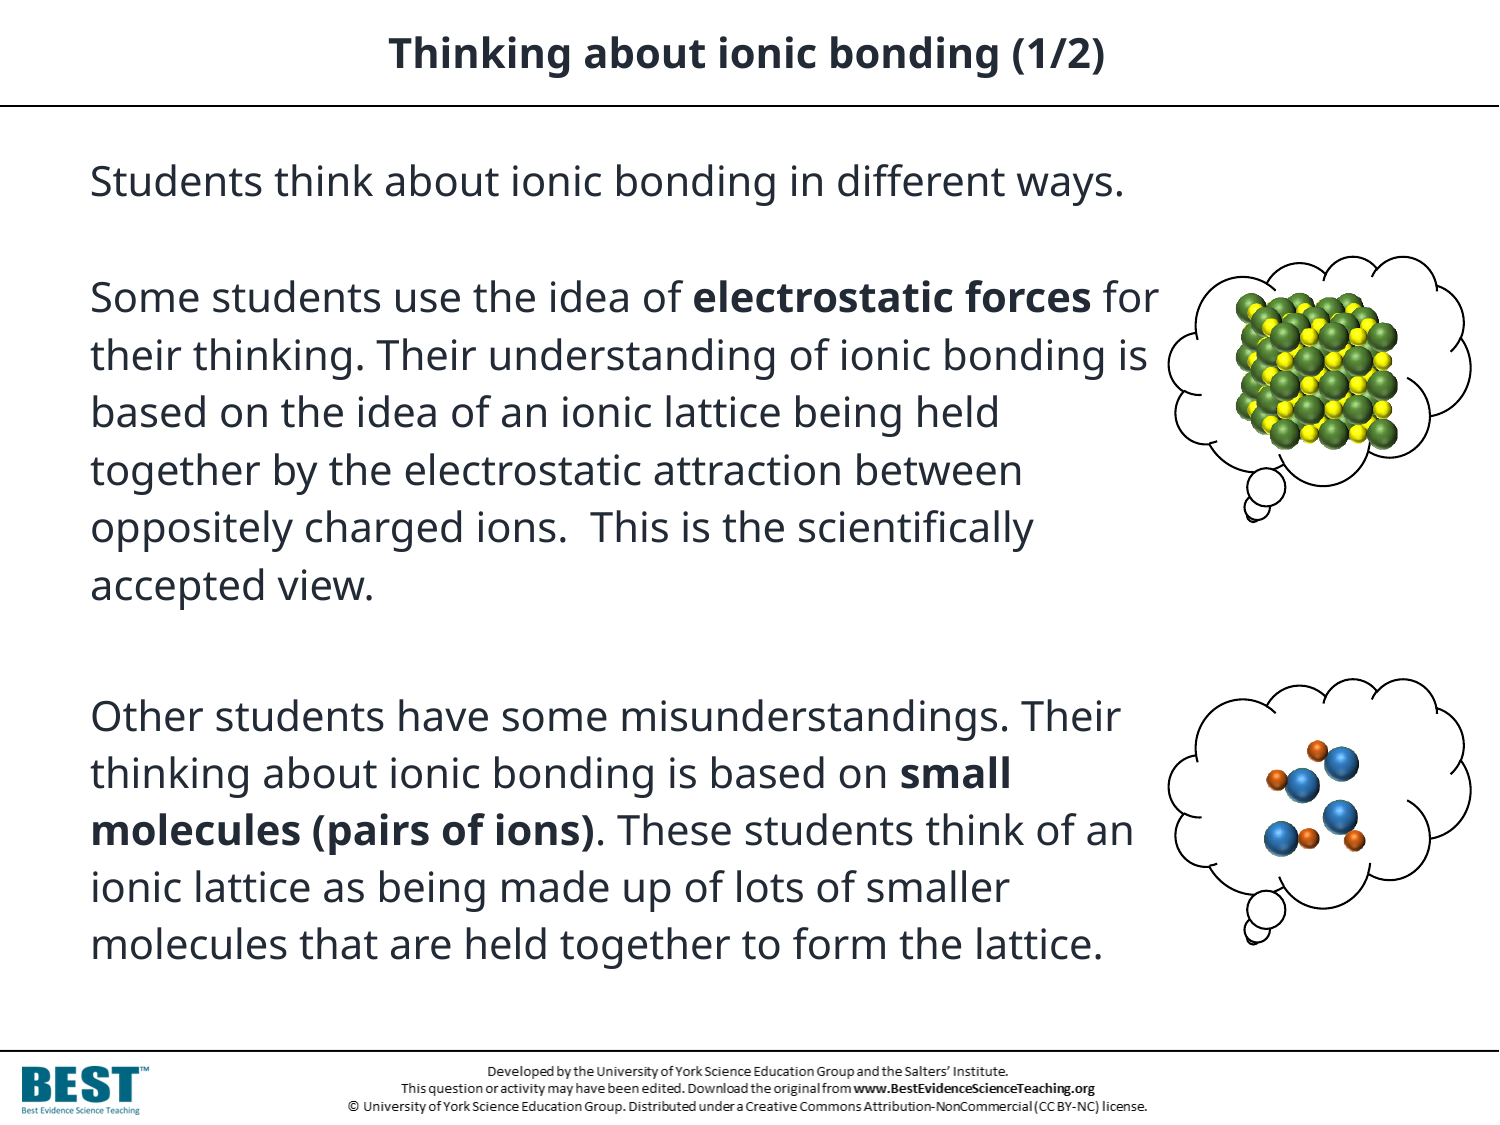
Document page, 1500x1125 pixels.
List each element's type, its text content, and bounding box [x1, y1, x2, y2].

text_box Thinking about ionic bonding (1/2) [23, 4, 1471, 99]
picture [0, 105, 1500, 1125]
